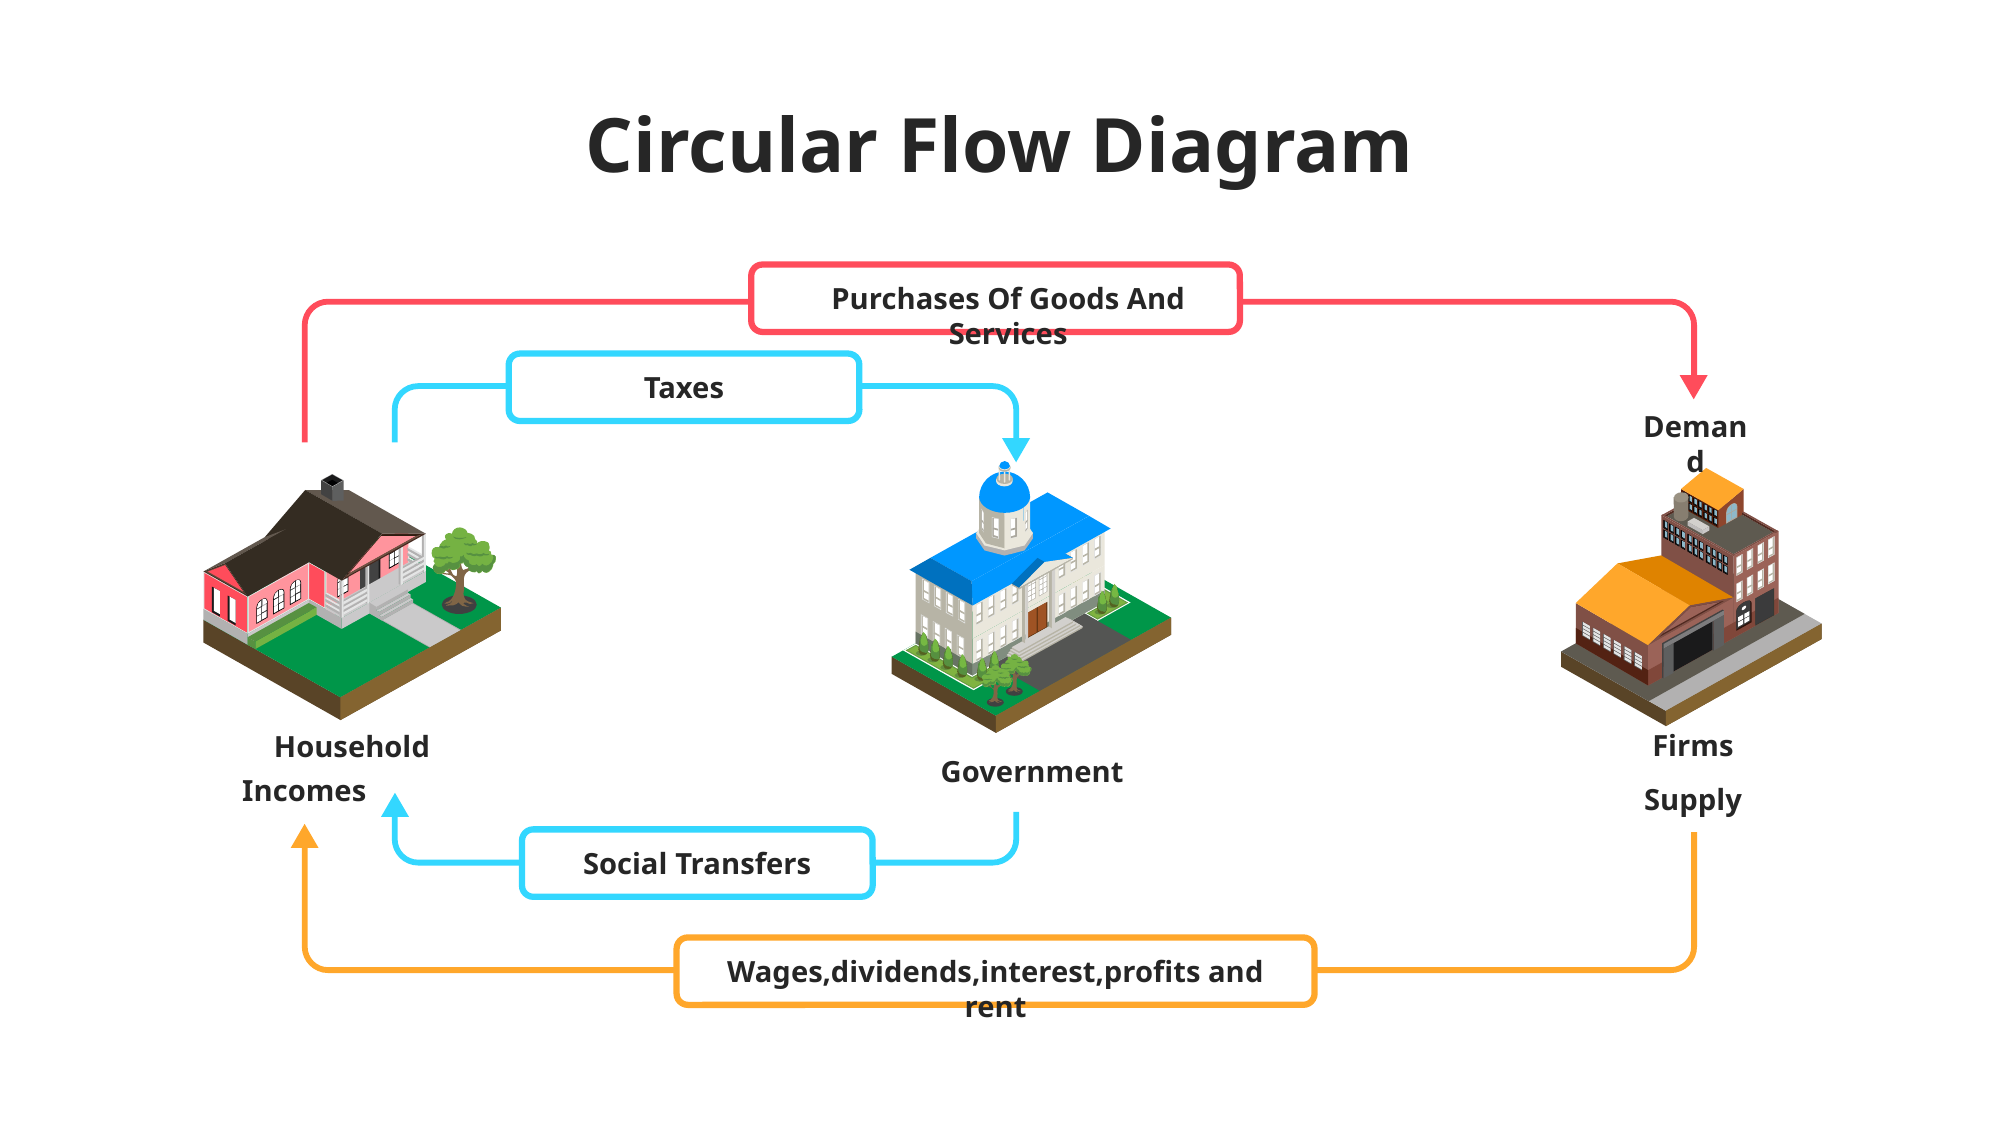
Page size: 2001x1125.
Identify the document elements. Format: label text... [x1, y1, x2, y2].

title Circular Flow Diagram [335, 58, 1665, 238]
text_box Supply [1562, 773, 1825, 824]
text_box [380, 792, 1020, 897]
text_box Firms [1562, 719, 1824, 770]
text_box Incomes [194, 765, 414, 815]
text_box Wages,dividends,interest,profits and rent [703, 1005, 1288, 1031]
text_box Demand [1622, 400, 1769, 467]
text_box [301, 264, 1708, 443]
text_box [203, 474, 501, 721]
text_box Government [901, 745, 1163, 796]
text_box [391, 353, 1031, 463]
text_box Household [221, 721, 483, 771]
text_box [1561, 467, 1822, 727]
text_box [891, 461, 1172, 733]
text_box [290, 823, 1697, 1005]
